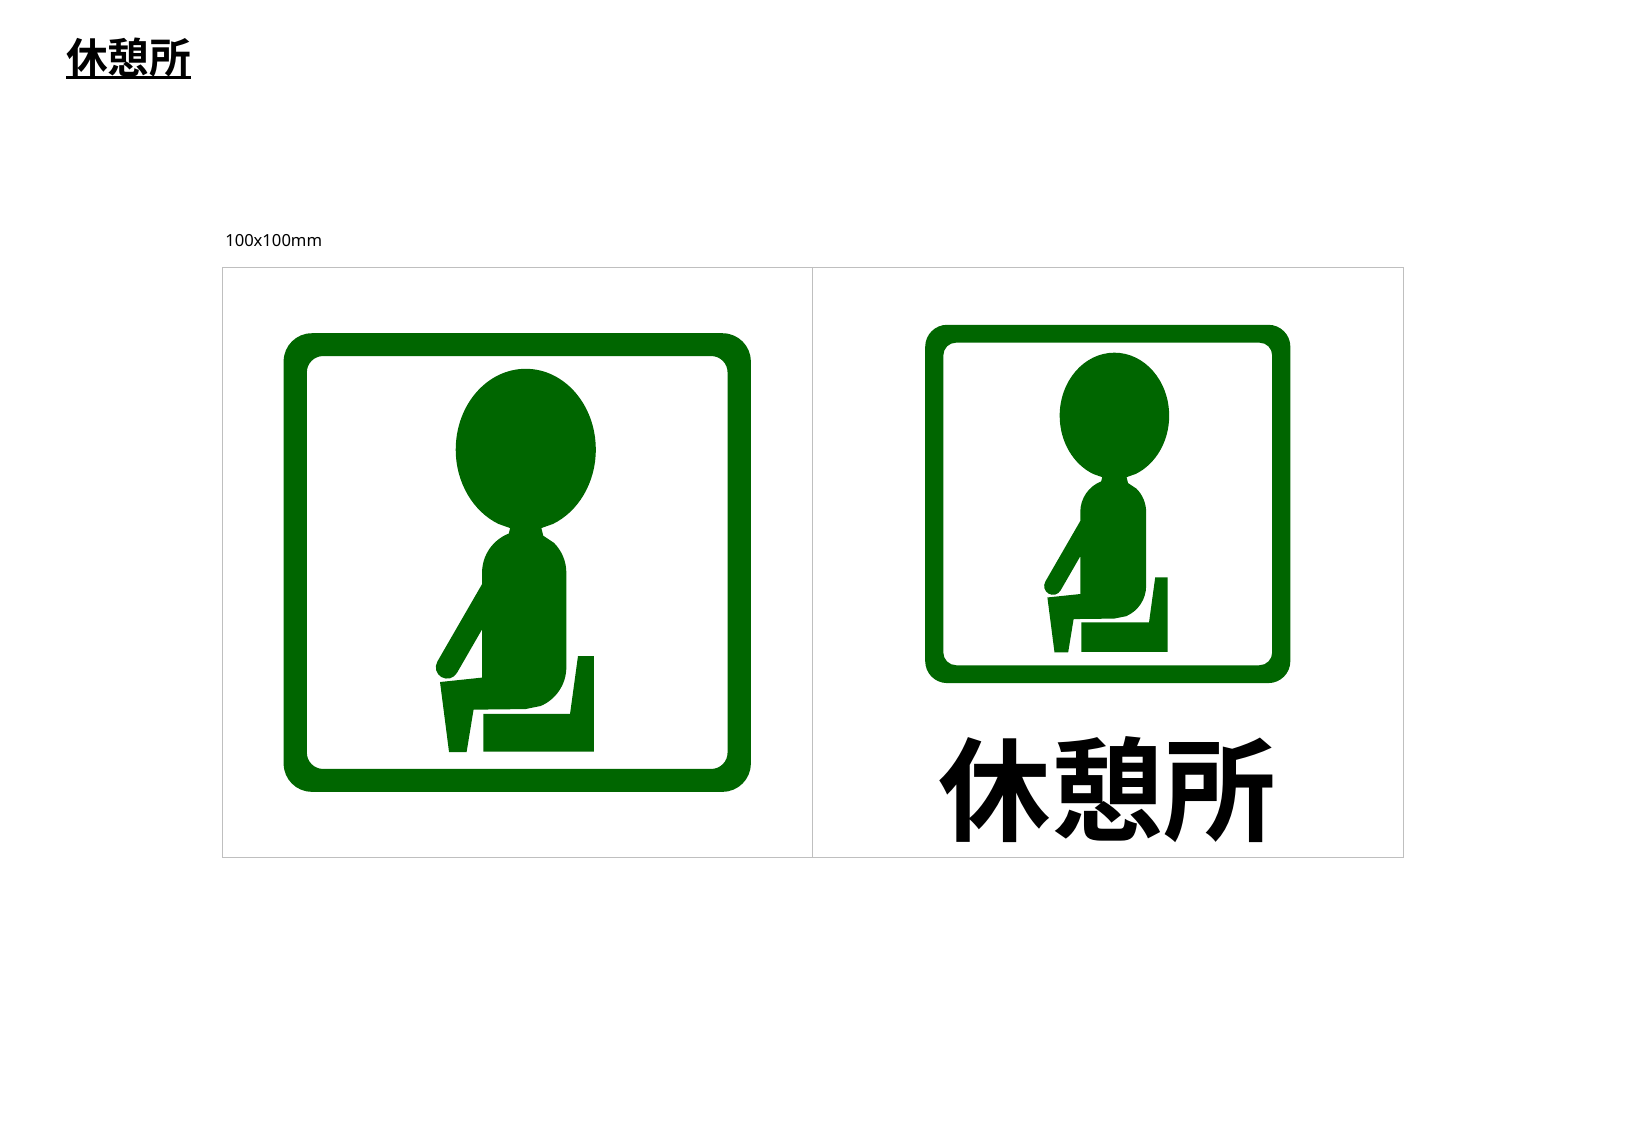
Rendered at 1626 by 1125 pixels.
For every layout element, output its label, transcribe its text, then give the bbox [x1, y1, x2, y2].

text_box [925, 324, 1291, 684]
text_box 休憩所 [51, 24, 207, 89]
text_box [221, 266, 811, 859]
text_box 休憩所 [924, 712, 1292, 863]
text_box 100x100mm [225, 229, 323, 250]
text_box [811, 266, 1404, 859]
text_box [283, 333, 751, 792]
